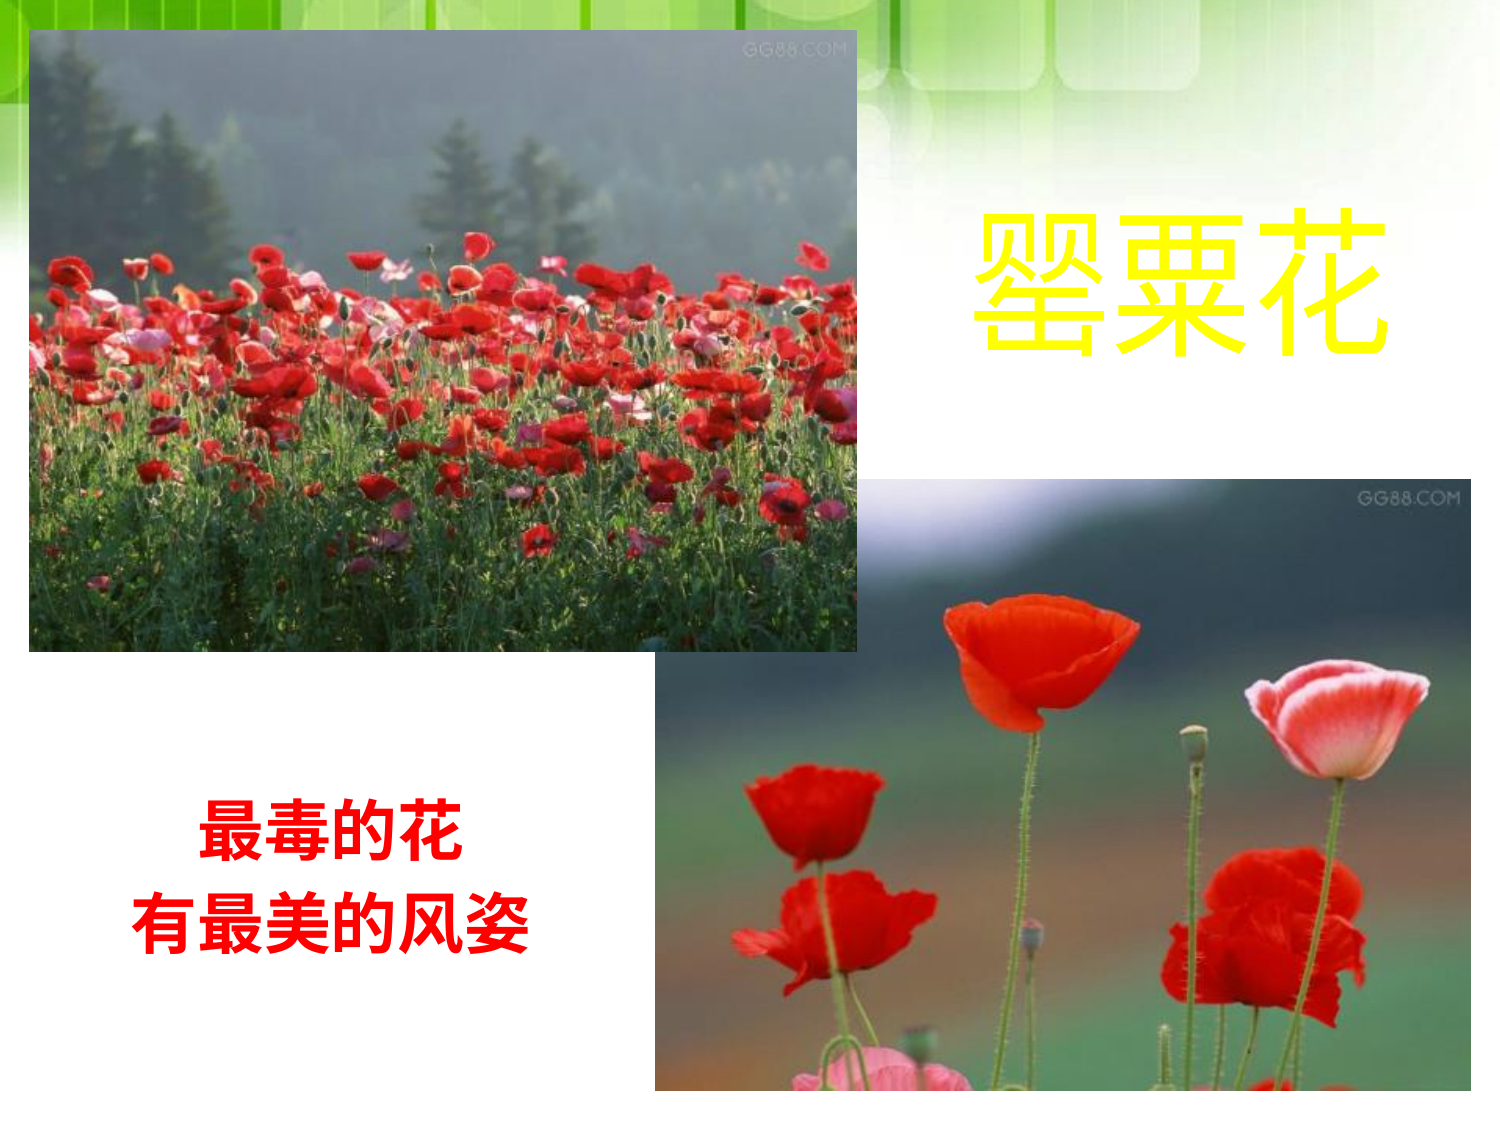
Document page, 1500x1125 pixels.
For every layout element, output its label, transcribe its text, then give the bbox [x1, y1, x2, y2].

text_box 最毒的花 有最美的风姿 [40, 780, 622, 992]
picture [0, 0, 1500, 1125]
